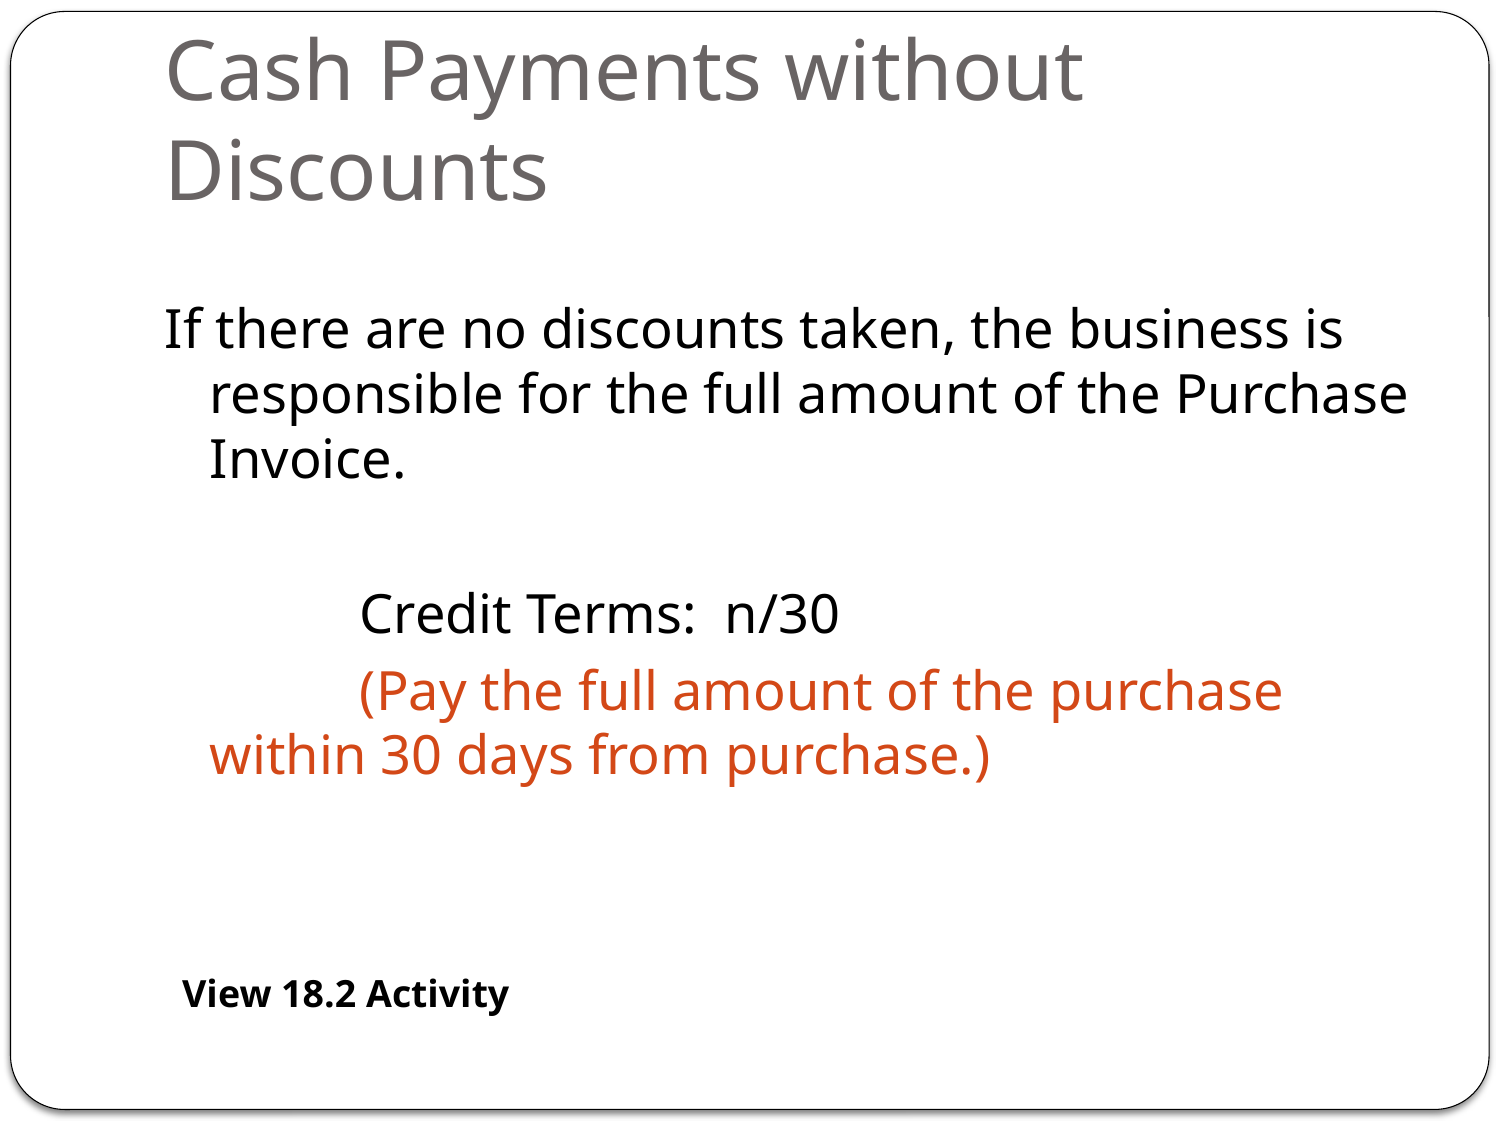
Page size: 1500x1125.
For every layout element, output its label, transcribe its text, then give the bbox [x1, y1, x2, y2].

title Cash Payments without Discounts [150, 45, 1425, 233]
text_box View 18.2 Activity [167, 962, 525, 1023]
list If there are no discounts taken, the business is responsible for the full amount of the Purchase Invoice. Credit Terms: n/30 (Pay the full amount of the purchase within 30 days from purchase.) [150, 287, 1425, 988]
